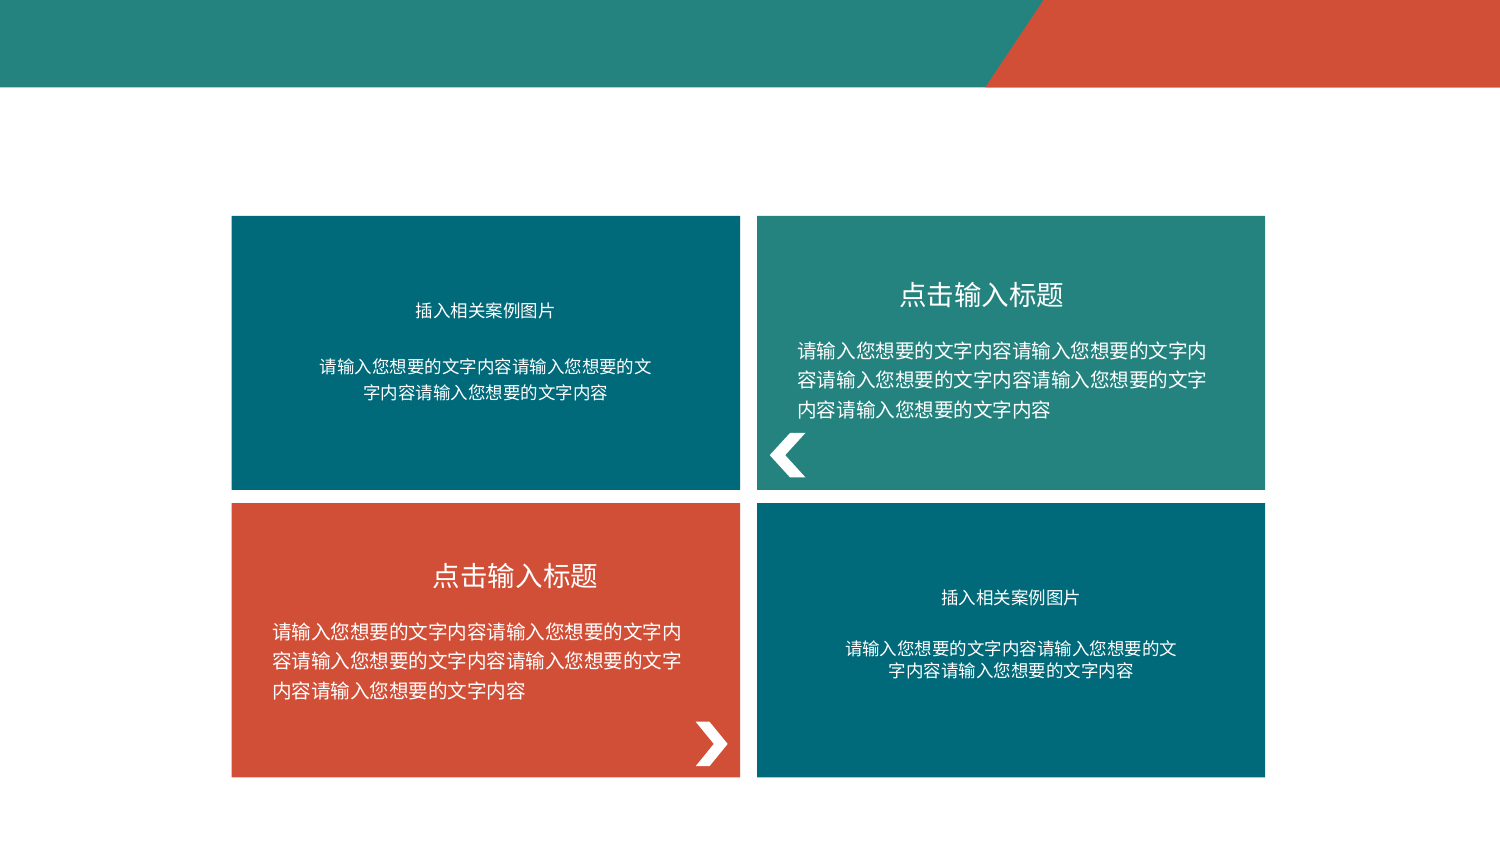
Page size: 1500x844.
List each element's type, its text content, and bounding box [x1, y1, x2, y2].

text_box [769, 432, 806, 478]
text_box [840, 587, 1182, 682]
text_box [757, 503, 1266, 778]
text_box 点击输入标题 [797, 277, 1166, 311]
text_box [231, 215, 741, 490]
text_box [315, 299, 657, 405]
text_box 点击输入标题 [331, 558, 700, 592]
text_box [756, 215, 1266, 491]
text_box 请输入您想要的文字内容请输入您想要的文字内容请输入您想要的文字内容请输入您想要的文字内容请输入您想要的文字内容 [797, 332, 1225, 422]
text_box [695, 721, 728, 767]
text_box 请输入您想要的文字内容请输入您想要的文字内容请输入您想要的文字内容请输入您想要的文字内容请输入您想要的文字内容 [272, 614, 700, 703]
text_box [231, 502, 741, 778]
